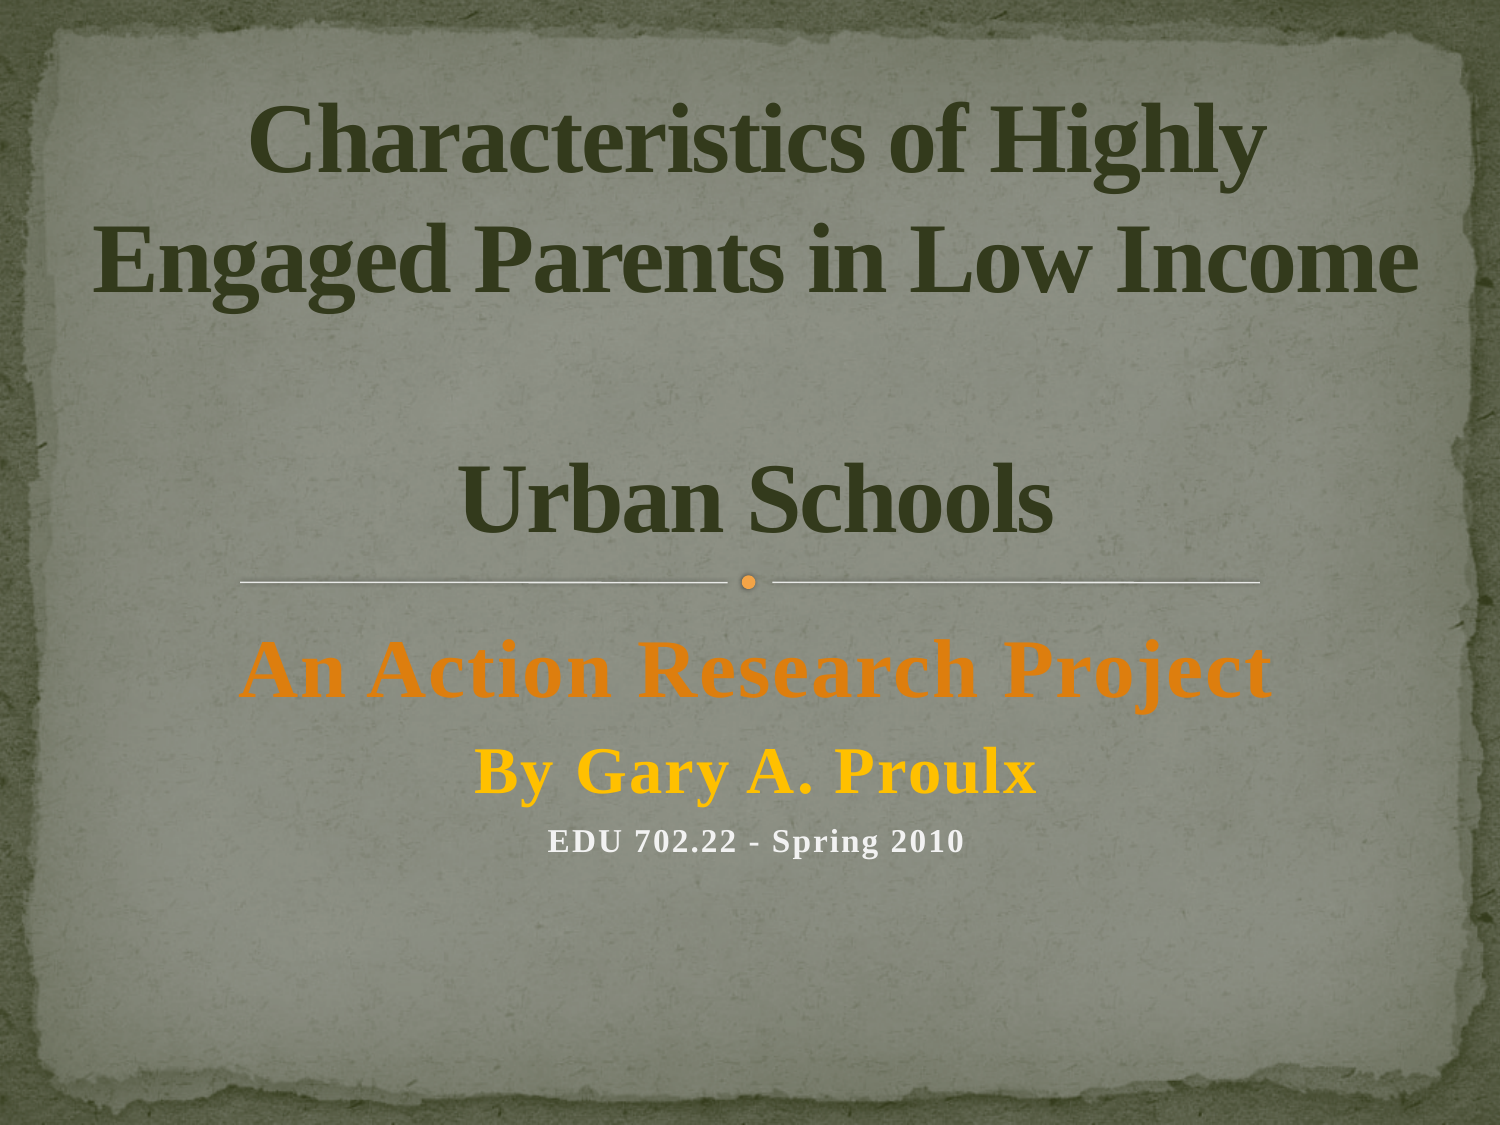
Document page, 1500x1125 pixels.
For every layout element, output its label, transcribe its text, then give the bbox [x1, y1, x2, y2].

title Characteristics of Highly Engaged Parents in Low Income Urban Schools [74, 235, 1438, 561]
subtitle An Action Research Project By Gary A. Proulx EDU 702.22 - Spring 2010 [75, 606, 1438, 888]
